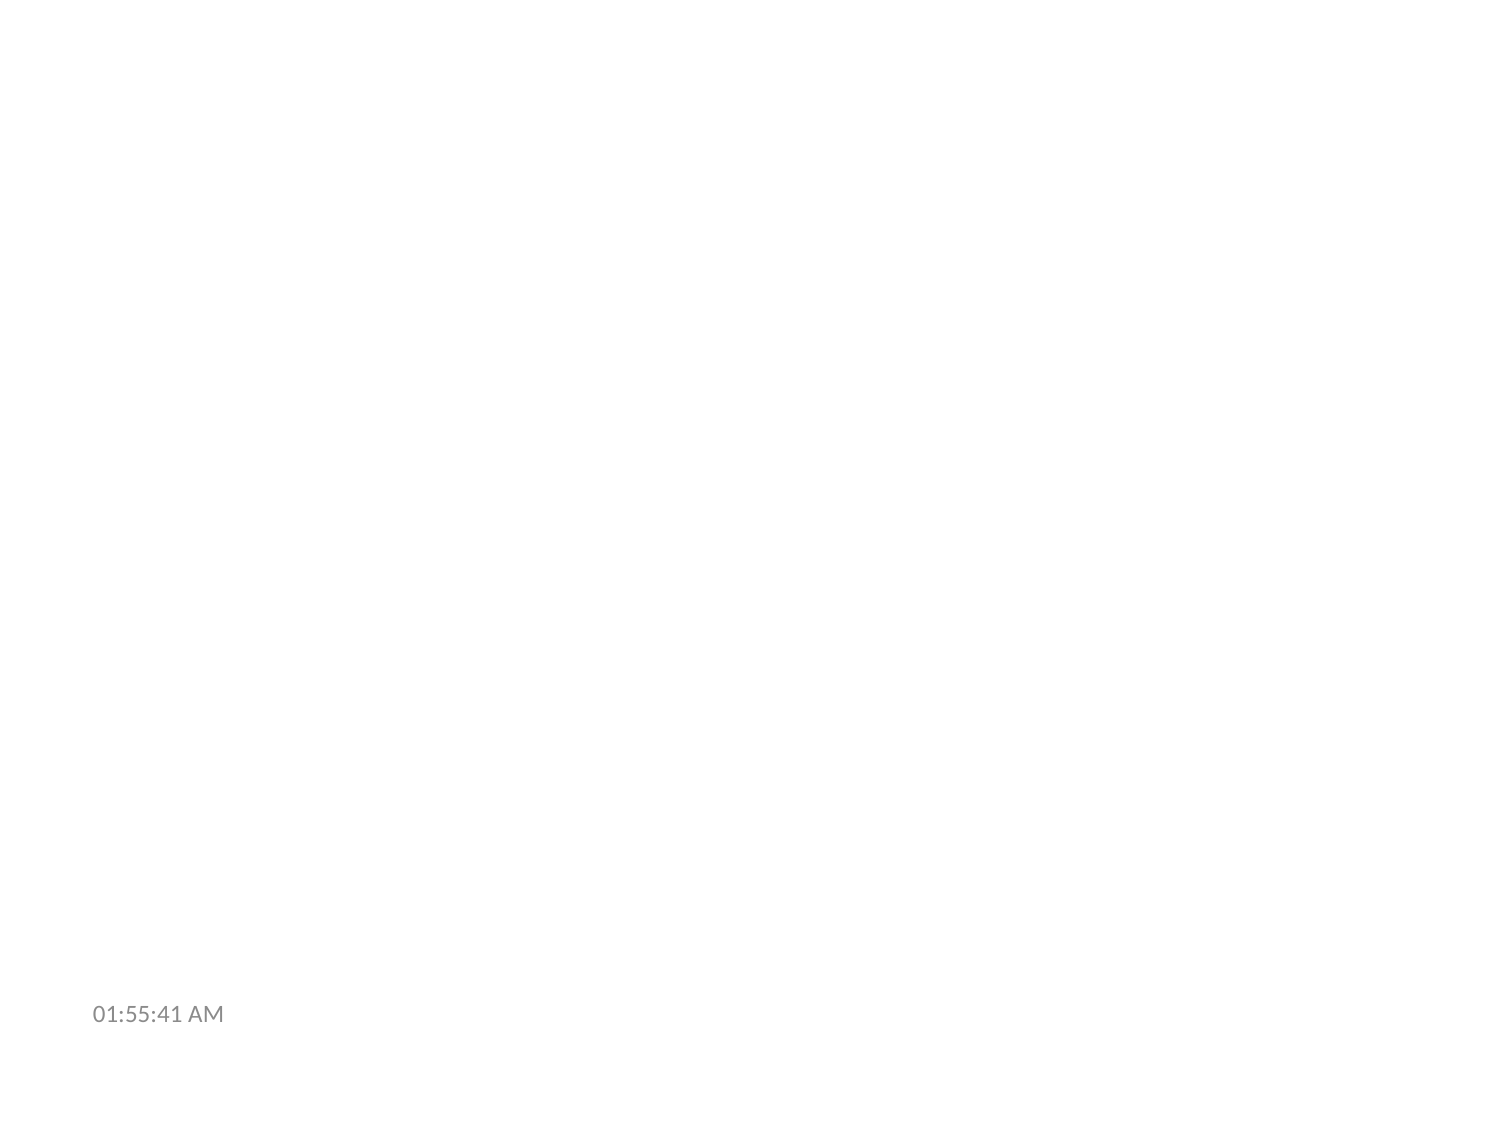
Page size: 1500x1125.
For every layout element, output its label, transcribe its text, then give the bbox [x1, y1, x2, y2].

text_box 3:35:09 PM [77, 982, 428, 1043]
